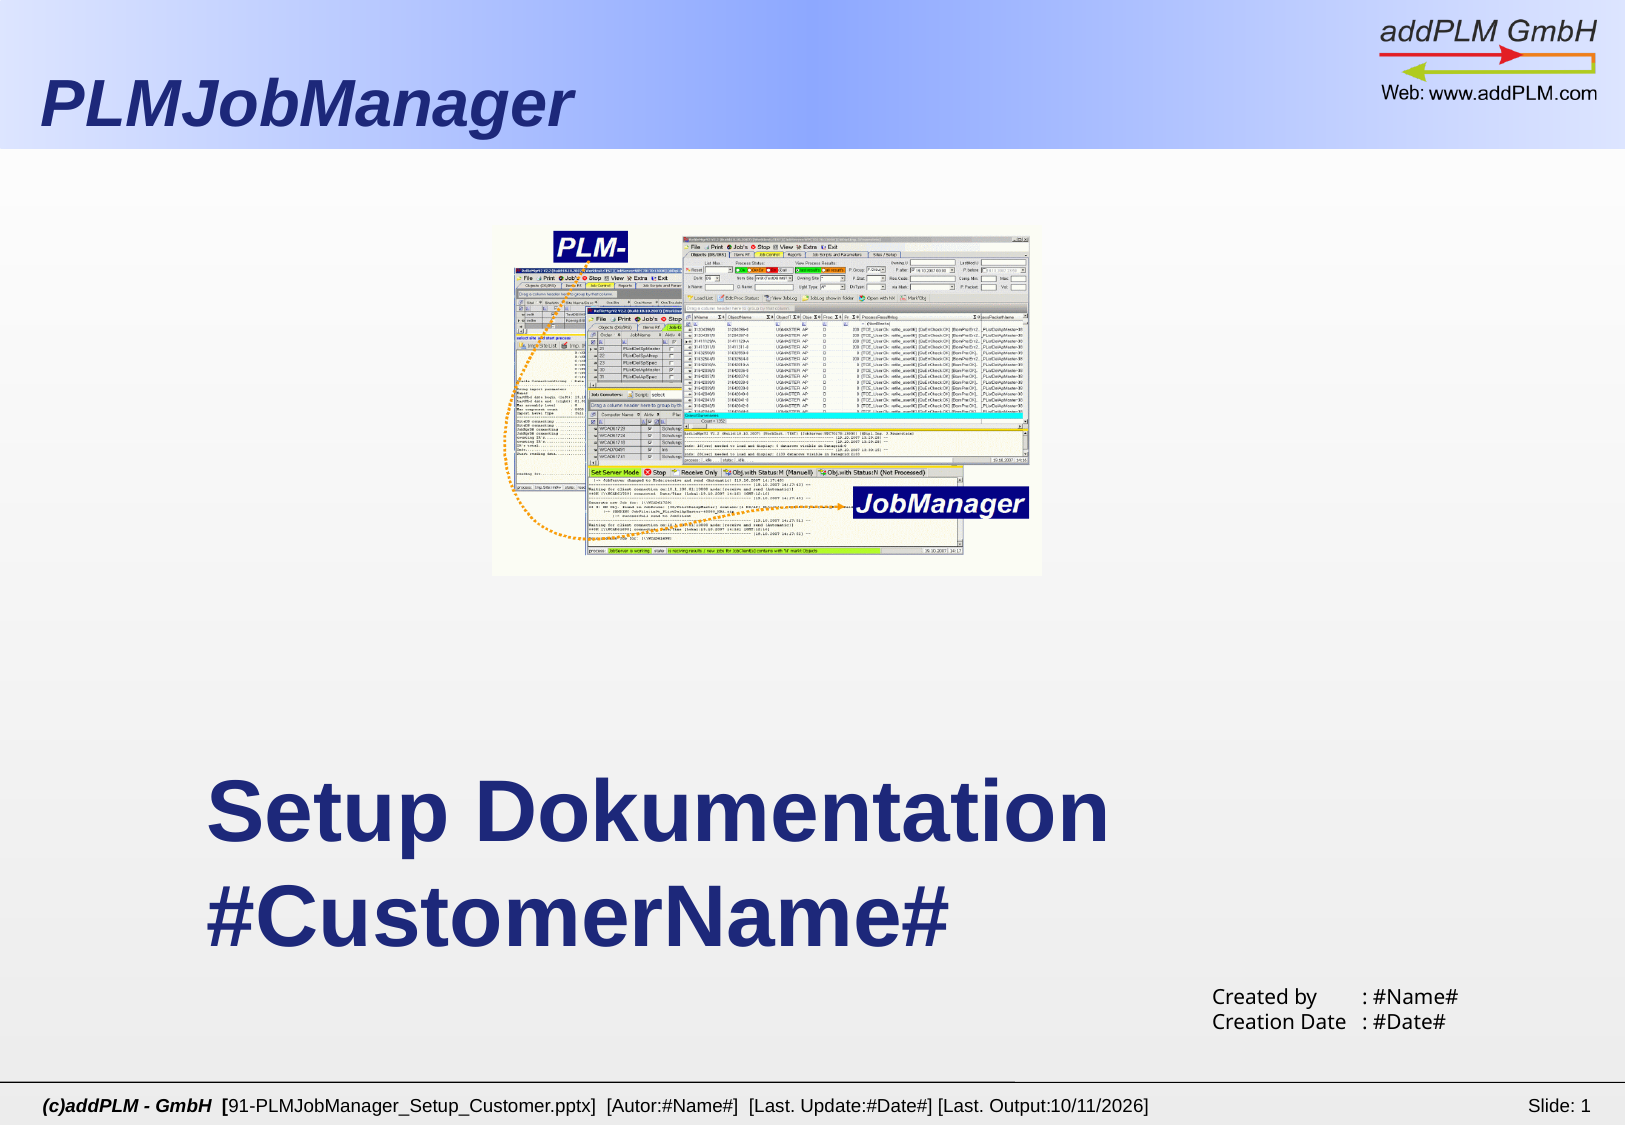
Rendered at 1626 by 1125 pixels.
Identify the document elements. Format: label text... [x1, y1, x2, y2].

title PLMJobManager [40, 67, 1582, 141]
text_box Created by : #Name# Creation Date : #Date# [1196, 976, 1609, 1060]
picture [1379, 19, 1597, 100]
picture [492, 225, 1043, 577]
text_box Setup Dokumentation #CustomerName# [192, 747, 1461, 972]
